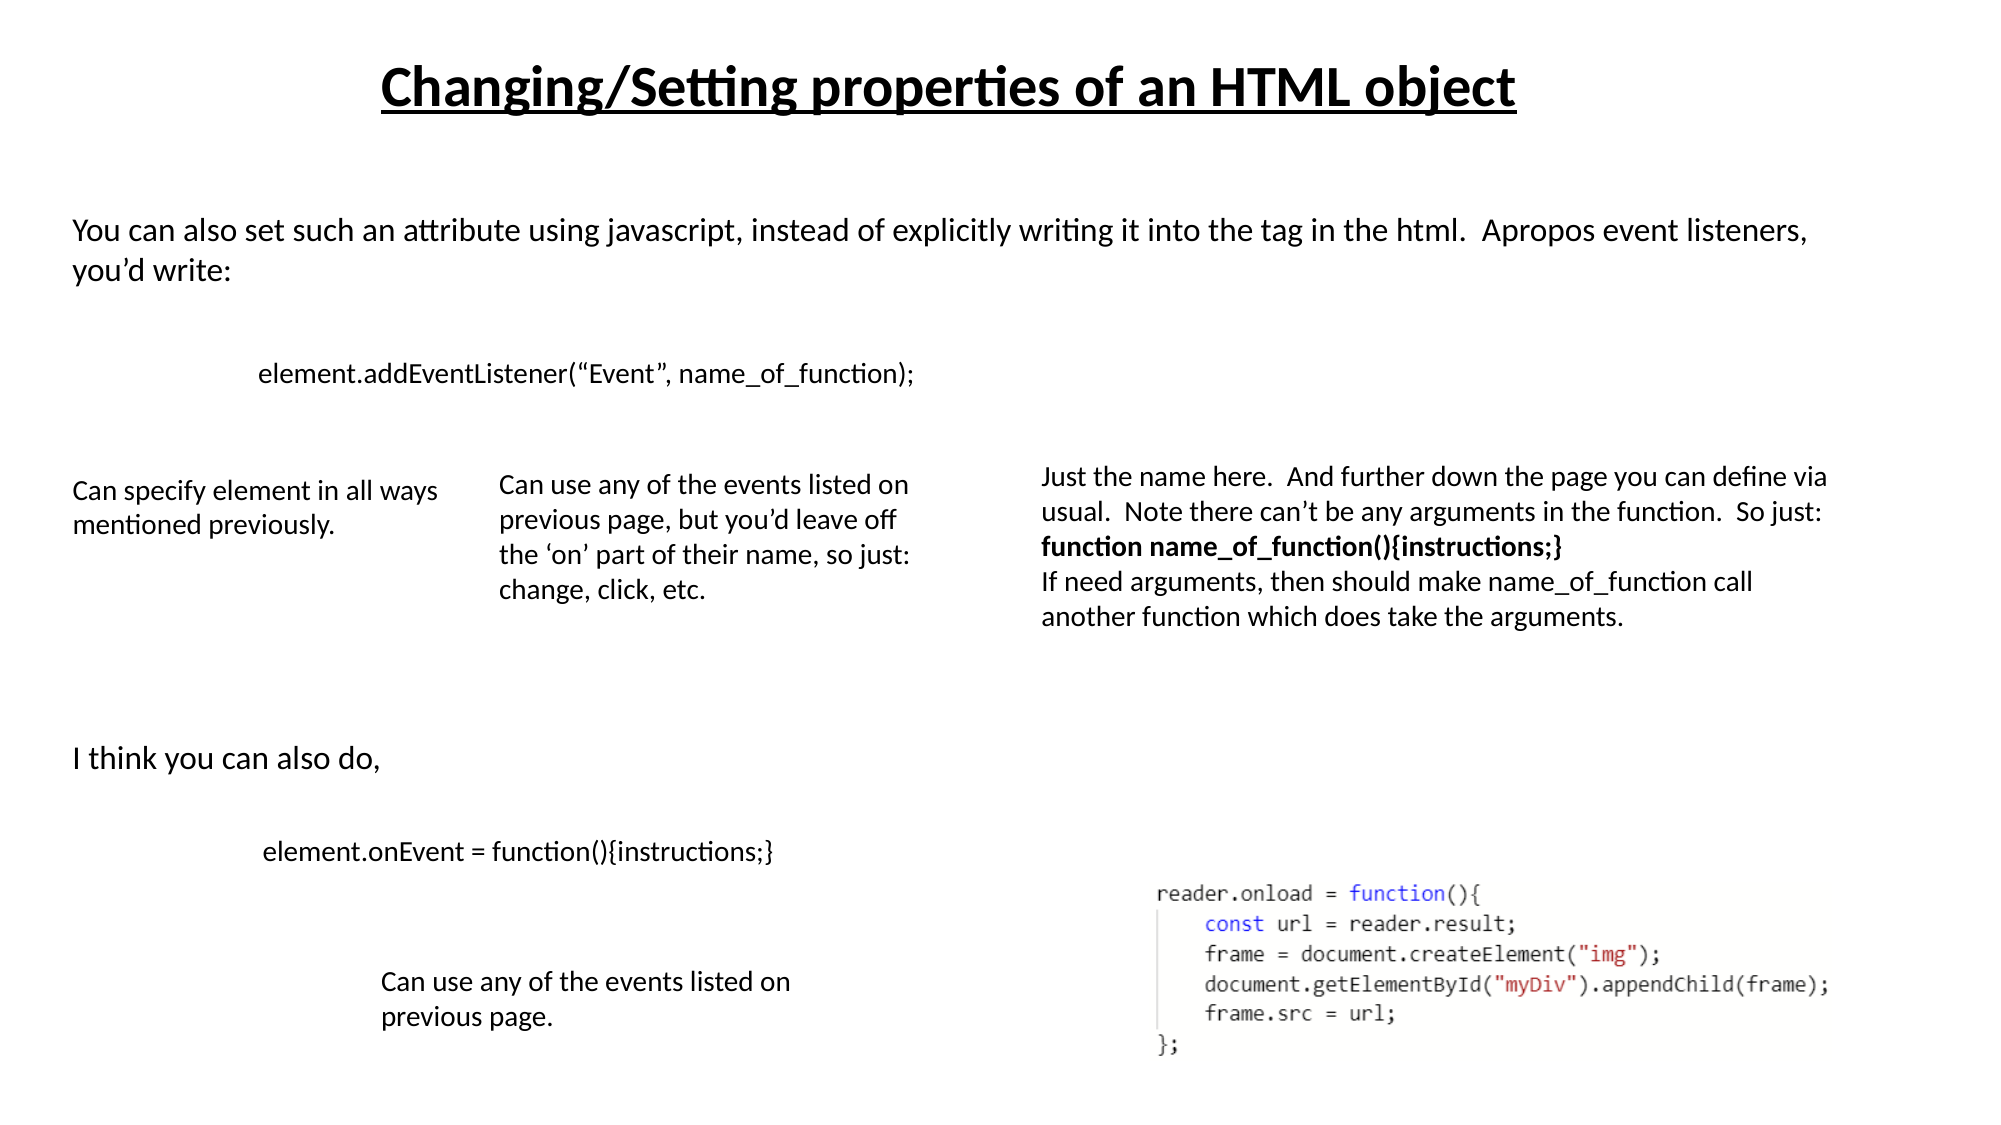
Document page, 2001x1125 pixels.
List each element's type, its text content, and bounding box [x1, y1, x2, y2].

text_box Can specify element in all ways mentioned previously. [57, 463, 459, 548]
text_box Just the name here. And further down the page you can define via usual. Note there can’t be any arguments in the function. So just: function name_of_function(){instructions;} If need arguments, then should make name_of_function call another function which does take the arguments. [1026, 450, 1852, 640]
text_box element.onEvent = function(){instructions;} [247, 825, 846, 876]
text_box I think you can also do, [57, 728, 526, 784]
text_box Can use any of the events listed on previous page. [366, 954, 835, 1040]
text_box Can use any of the events listed on previous page, but you’d leave off the ‘on’ part of their name, so just: change, click, etc. [484, 457, 953, 613]
text_box You can also set such an attribute using javascript, instead of explicitly writing it into the tag in the html. Apropos event listeners, you’d write: [57, 200, 1897, 296]
picture [1149, 882, 1832, 1061]
text_box element.addEventListener(“Event”, name_of_function); [243, 346, 958, 397]
text_box Changing/Setting properties of an HTML object [366, 40, 1551, 126]
